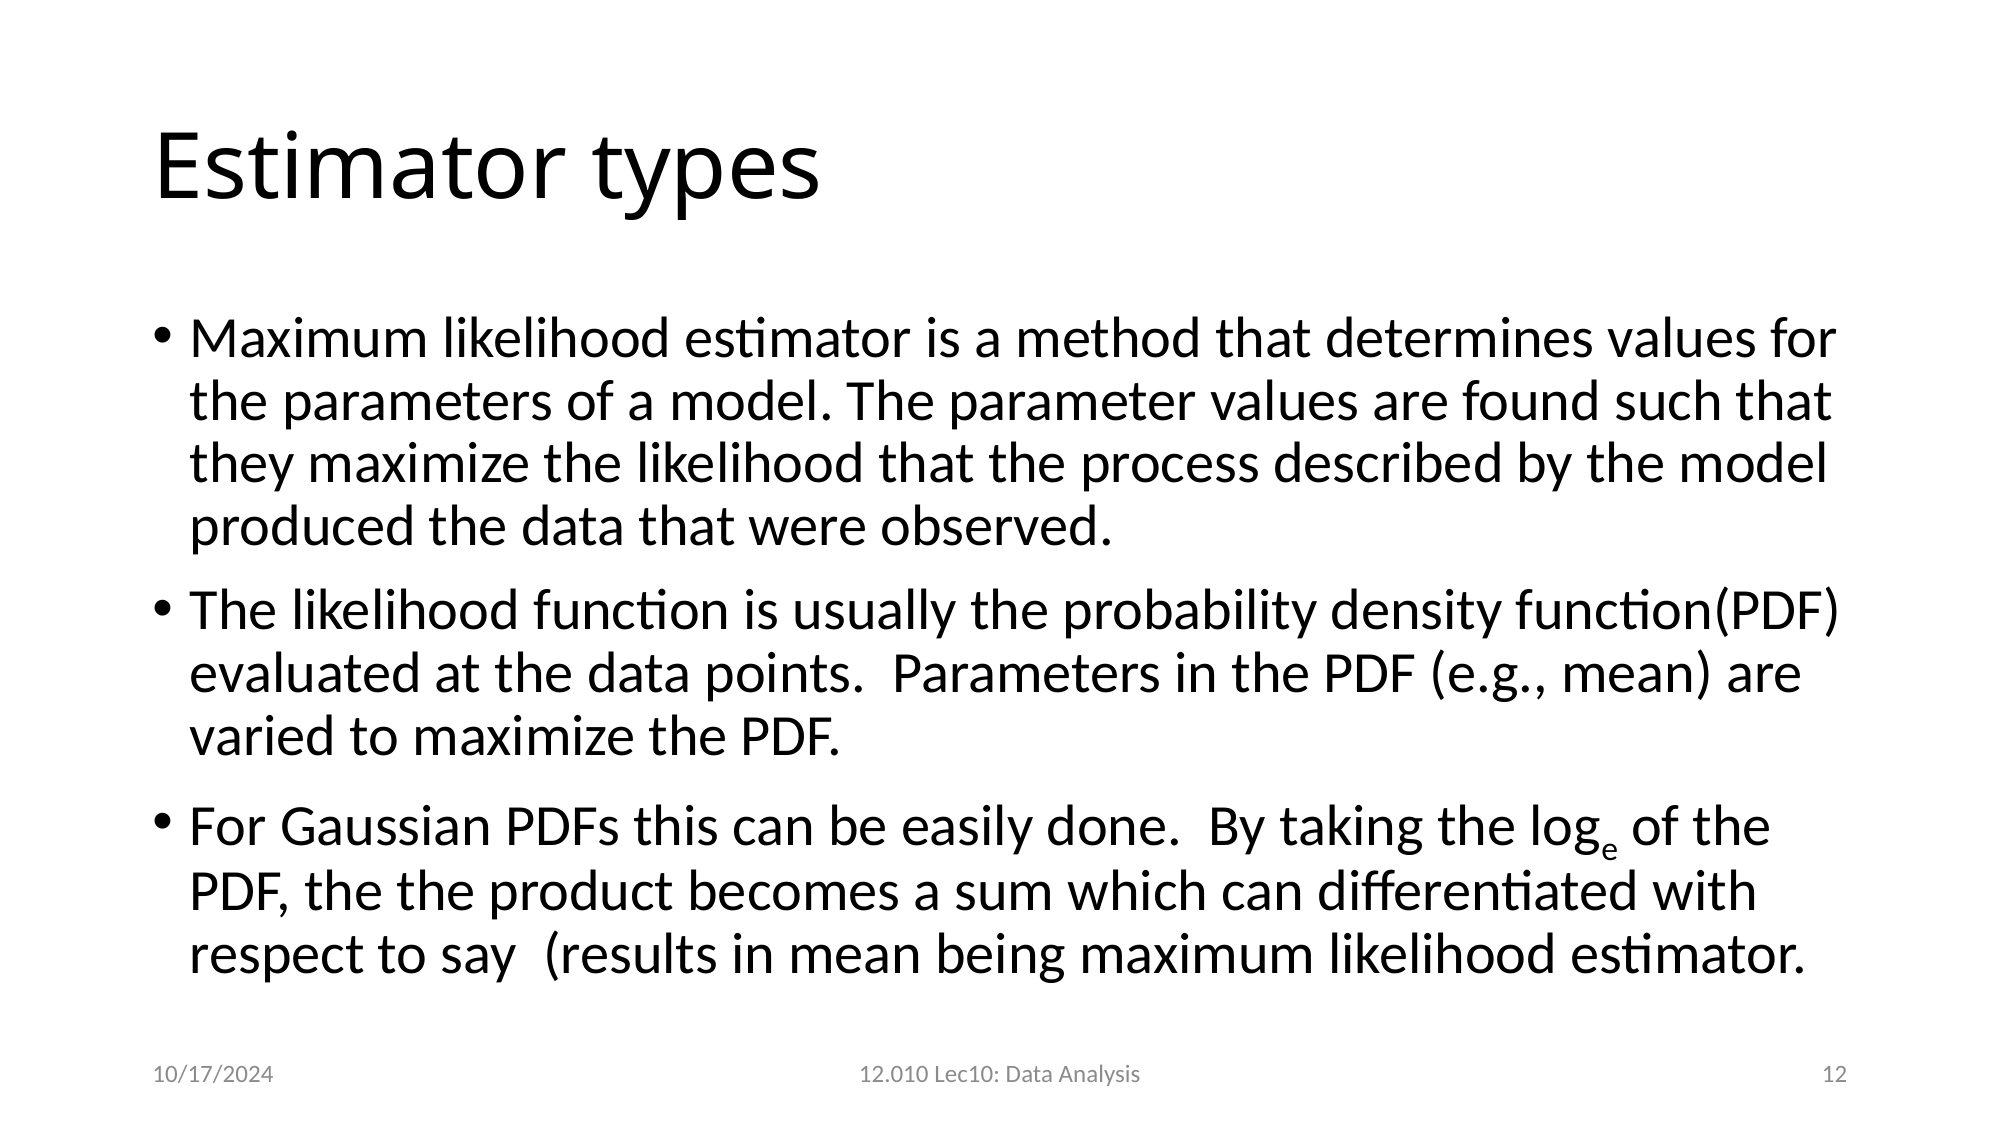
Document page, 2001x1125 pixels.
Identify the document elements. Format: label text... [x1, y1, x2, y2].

title Estimator types [137, 59, 1863, 278]
footer 12.010 Lec10: Data Analysis [662, 1042, 1338, 1103]
slide_number 12 [1412, 1042, 1863, 1103]
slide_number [137, 1042, 588, 1103]
